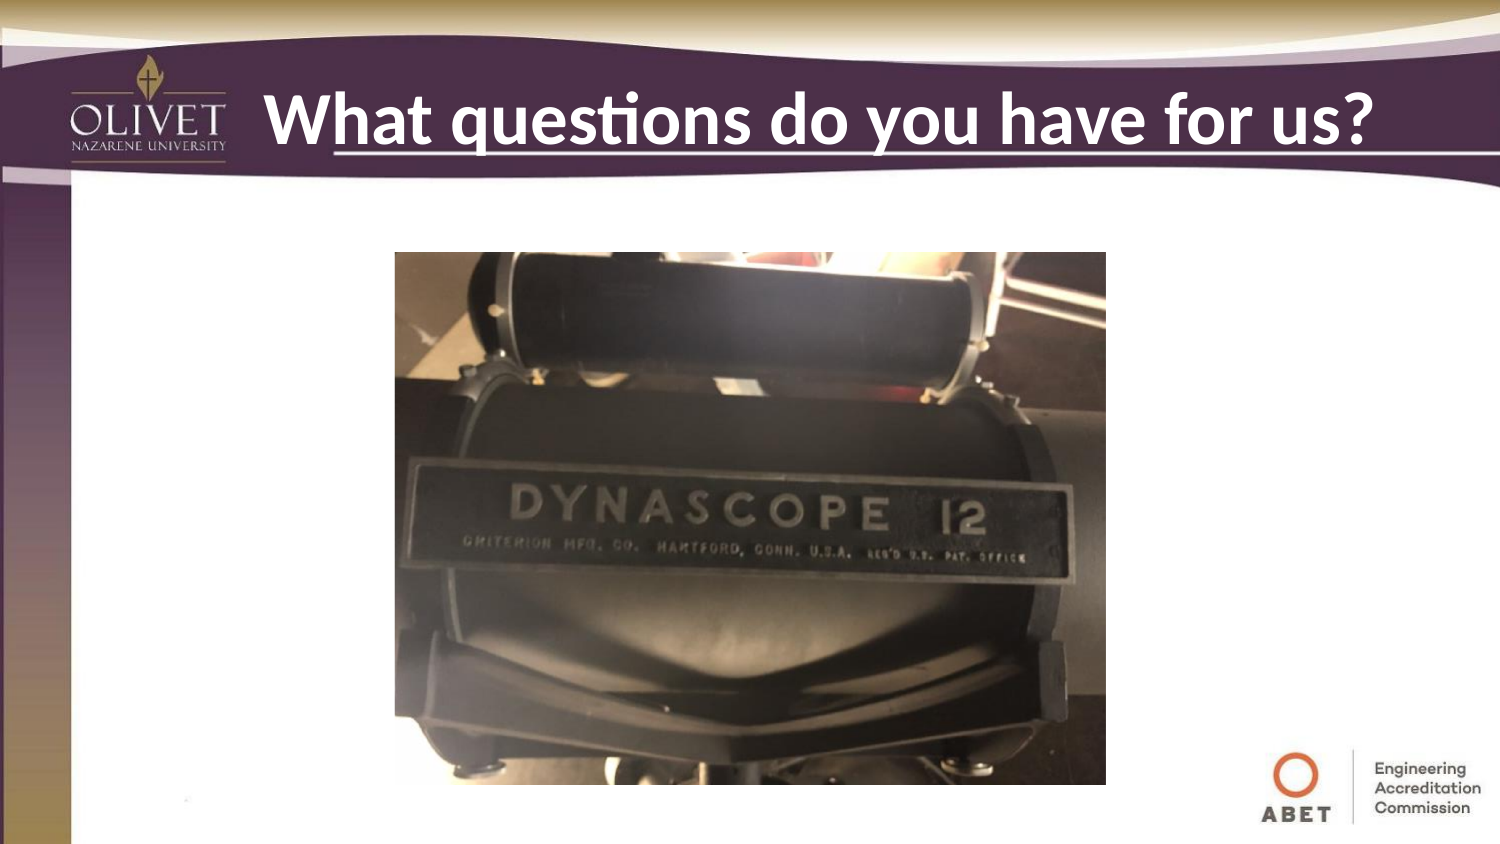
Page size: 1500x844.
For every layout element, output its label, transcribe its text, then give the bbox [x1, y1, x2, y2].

picture [0, 0, 1500, 844]
title What questions do you have for us? [242, 44, 1397, 196]
